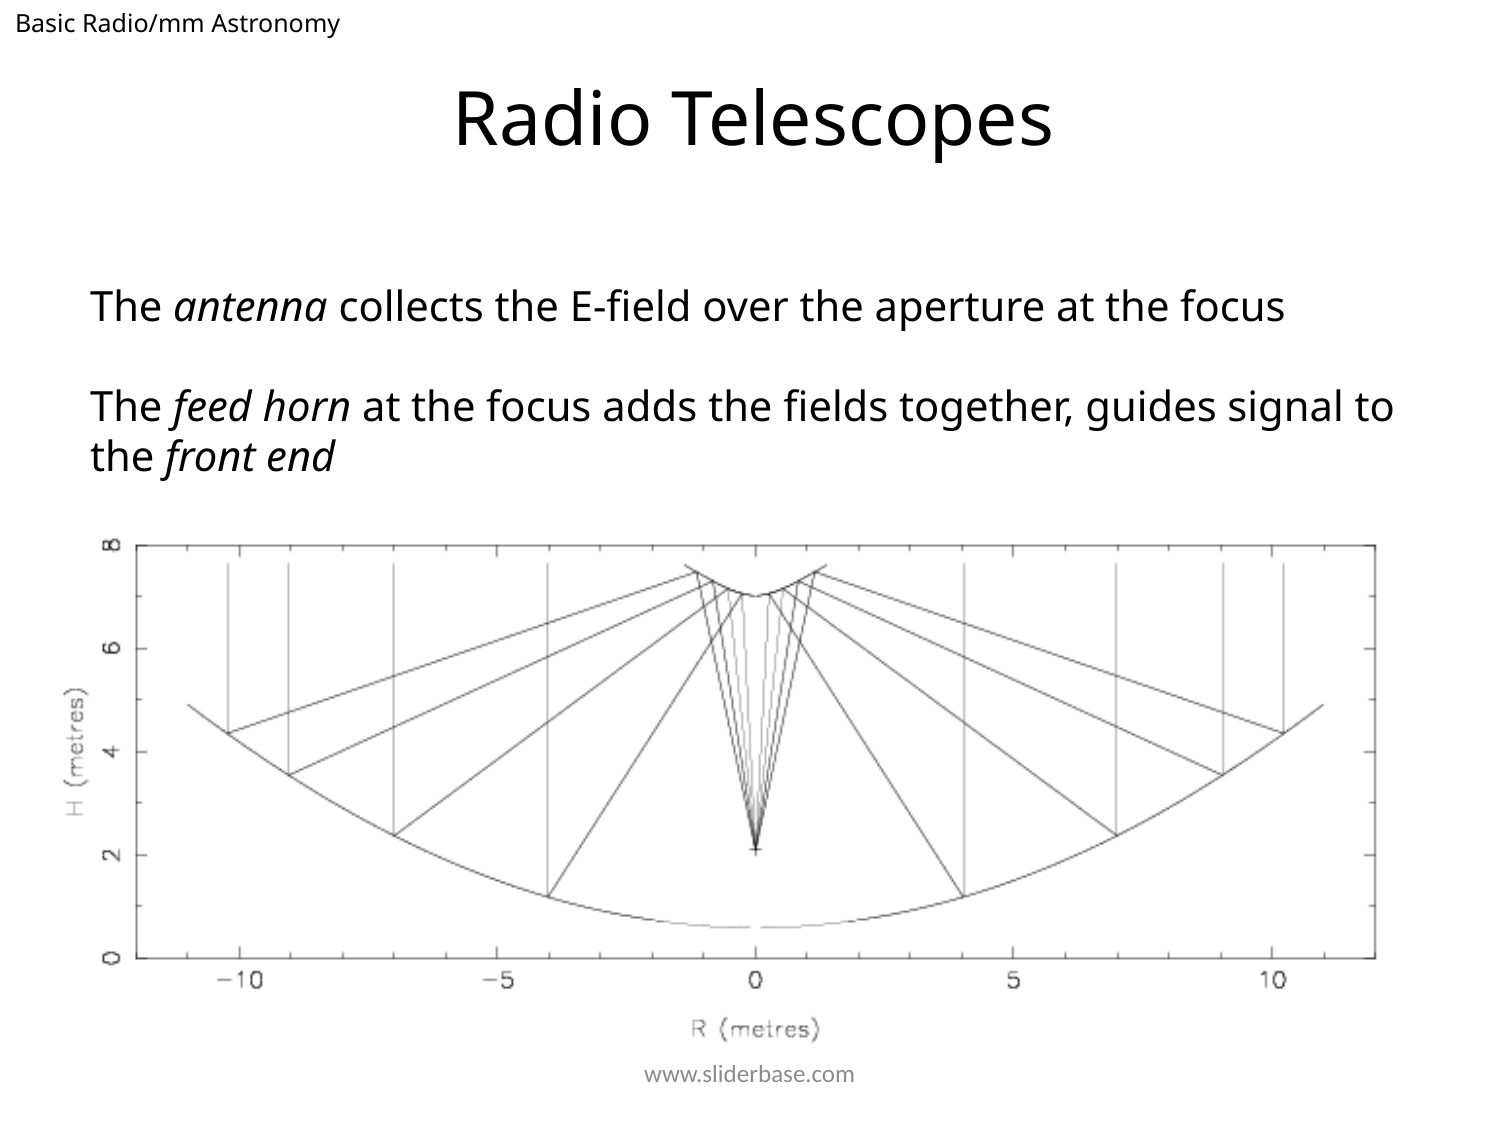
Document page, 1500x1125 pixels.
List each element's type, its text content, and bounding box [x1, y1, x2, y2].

text_box Radio Telescopes [78, 21, 1429, 210]
text_box The antenna collects the E-field over the aperture at the focus The feed horn at the focus adds the fields together, guides signal to the front end [74, 272, 1413, 488]
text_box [62, 512, 1396, 1066]
text_box Basic Radio/mm Astronomy [0, 0, 382, 75]
footer www.sliderbase.com [512, 1073, 988, 1103]
